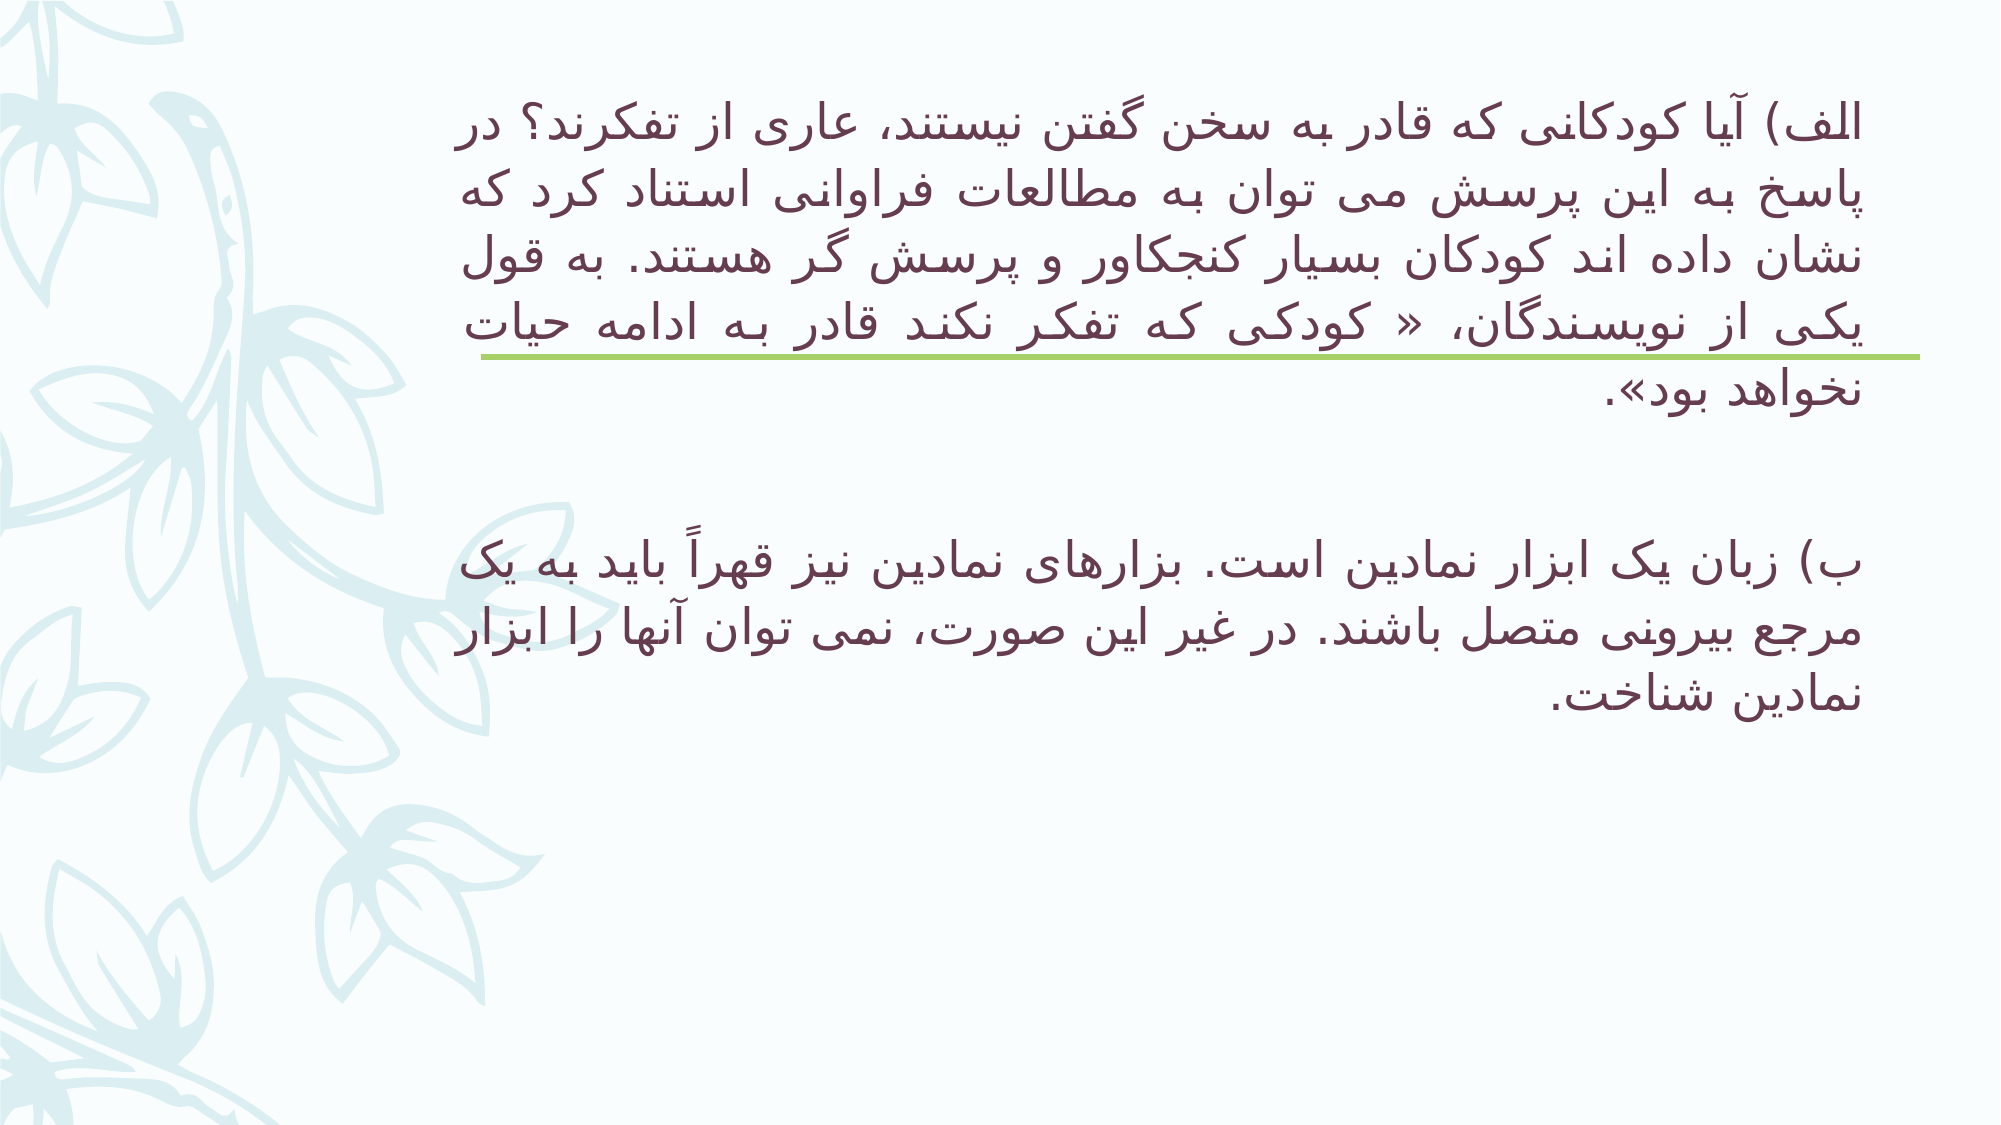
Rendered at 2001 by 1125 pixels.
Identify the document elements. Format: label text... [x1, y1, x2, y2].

list الف) آیا کودکانی که قادر به سخن گفتن نیستند، عاری از تفکرند؟ در پاسخ به این پرسش می توان به مطالعات فراوانی استناد کرد که نشان داده اند کودکان بسیار کنجکاور و پرسش گر هستند. به قول یکی از نویسندگان، « کودکی که تفکر نکند قادر به ادامه حیات نخواهد بود». ب) زبان یک ابزار نمادین است. بزارهای نمادین نیز قهراً باید به یک مرجع بیرونی متصل باشند. در غیر این صورت، نمی توان آنها را ابزار نمادین شناخت. [441, 75, 1880, 799]
